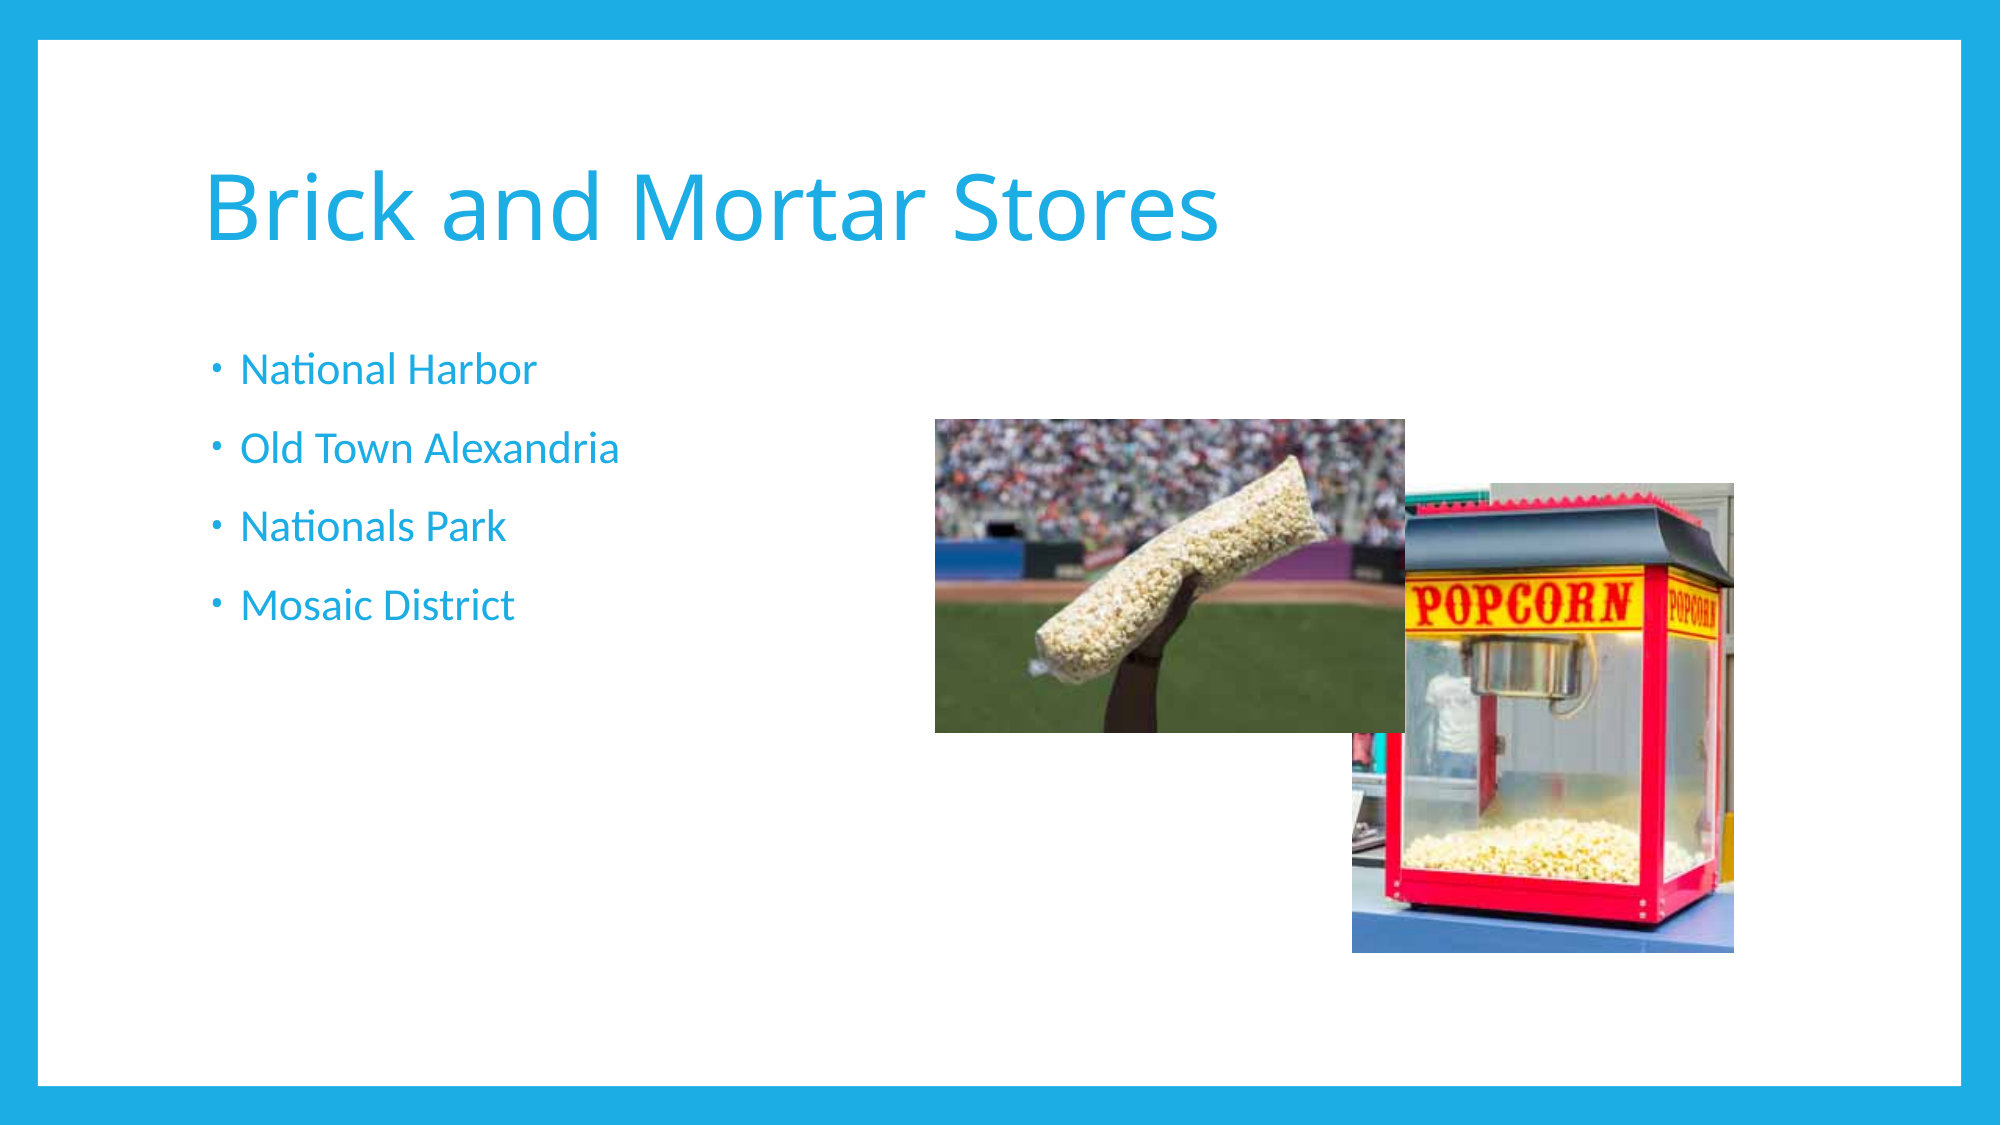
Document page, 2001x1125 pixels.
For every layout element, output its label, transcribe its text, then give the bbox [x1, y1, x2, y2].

list National Harbor Old Town Alexandria Nationals Park Mosaic District [187, 337, 968, 998]
picture [1352, 483, 1734, 953]
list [934, 419, 1405, 733]
title Brick and Mortar Stores [187, 99, 1808, 323]
